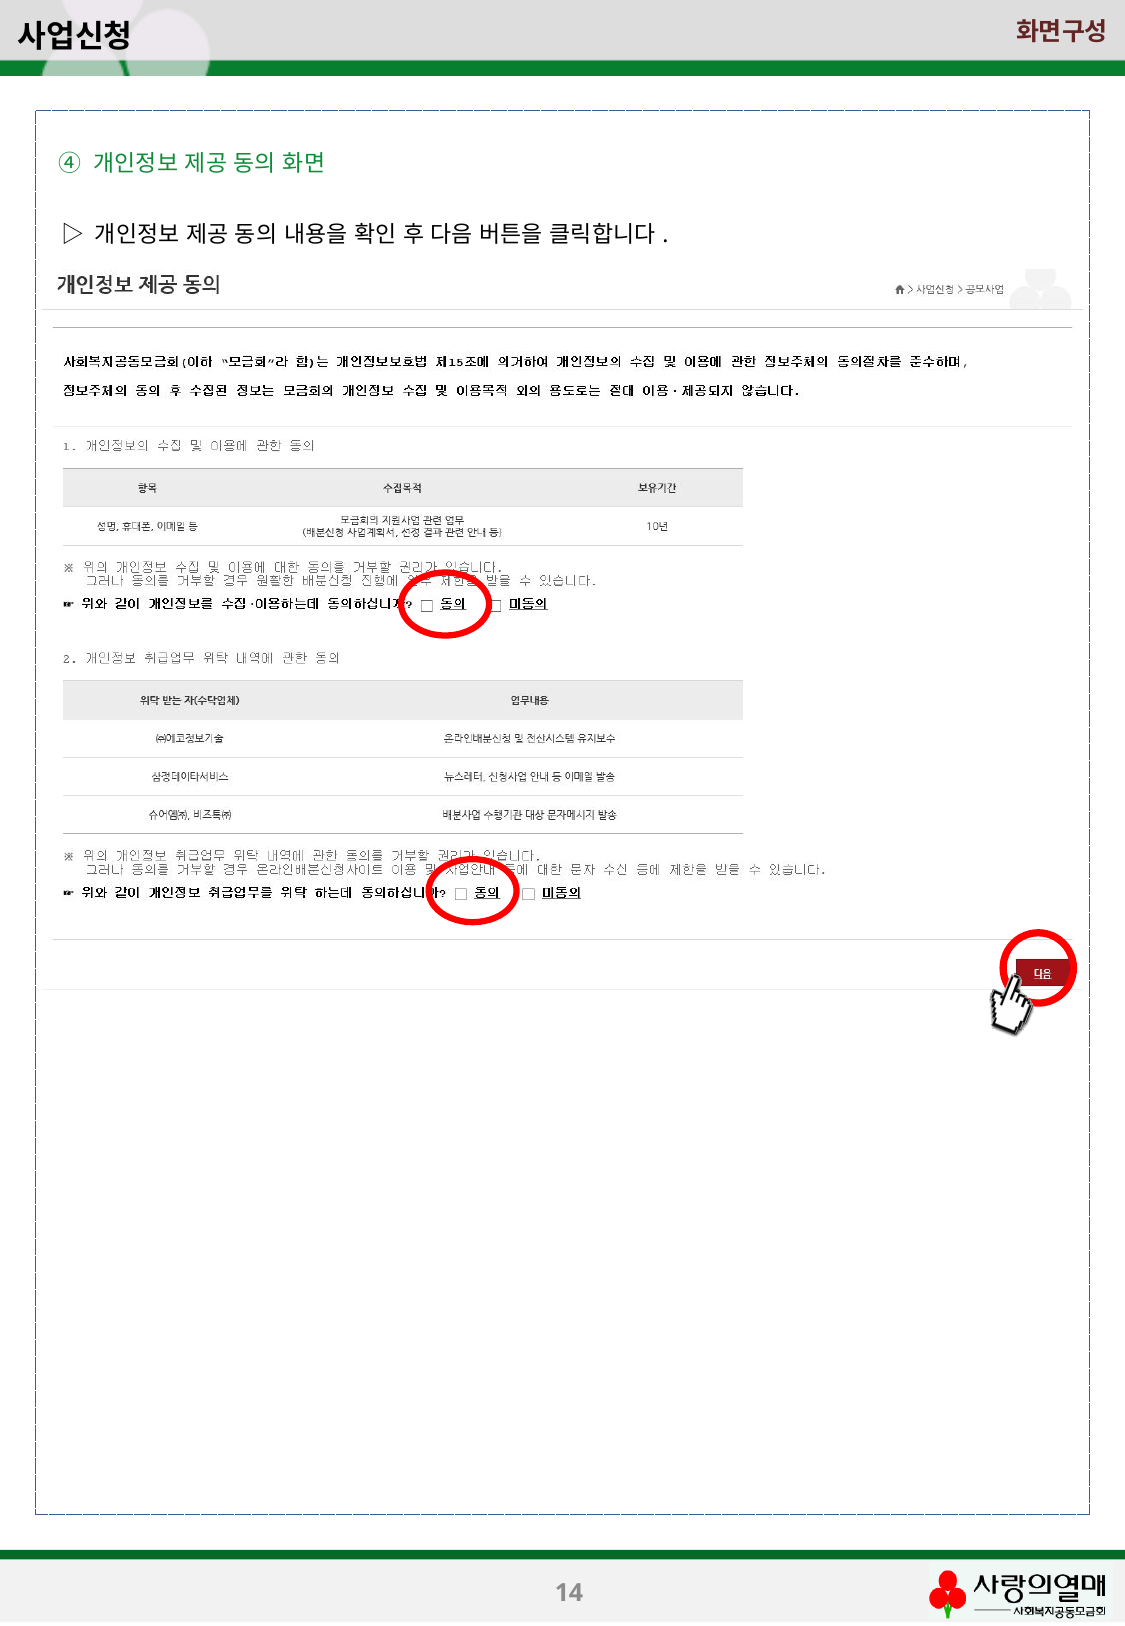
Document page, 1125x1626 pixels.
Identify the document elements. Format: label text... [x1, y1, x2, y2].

picture [929, 1561, 1113, 1619]
text_box [1042, 999, 1059, 1005]
text_box ④ 개인정보 제공 동의 화면 [42, 127, 457, 185]
picture [42, 268, 1083, 1042]
picture [0, 0, 1125, 76]
slide_number 14 [509, 1567, 628, 1619]
text_box ▷ 개인정보 제공 동의 내용을 확인 후 다음 버튼을 클릭합니다. [45, 198, 1083, 256]
title 사업신청 [1, 0, 727, 70]
